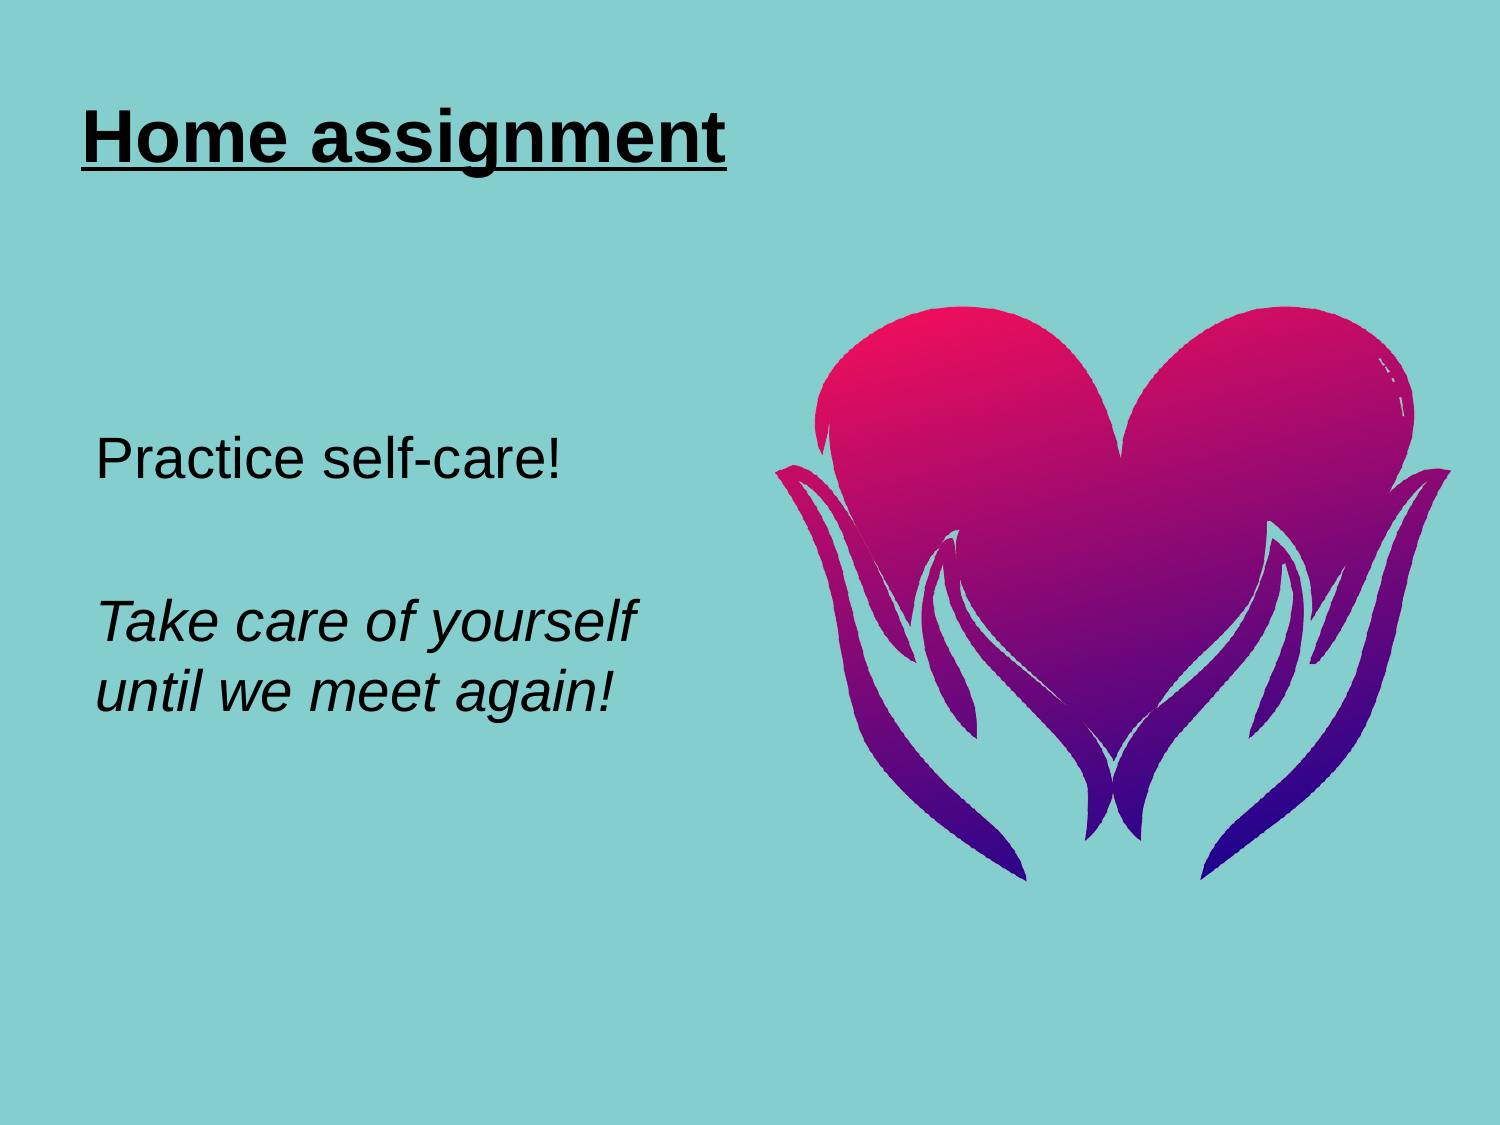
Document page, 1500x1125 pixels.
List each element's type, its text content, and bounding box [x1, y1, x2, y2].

title Home assignment [81, 87, 1444, 288]
list Practice self-care! Take care of yourself until we meet again! [80, 412, 743, 925]
picture [762, 293, 1463, 895]
